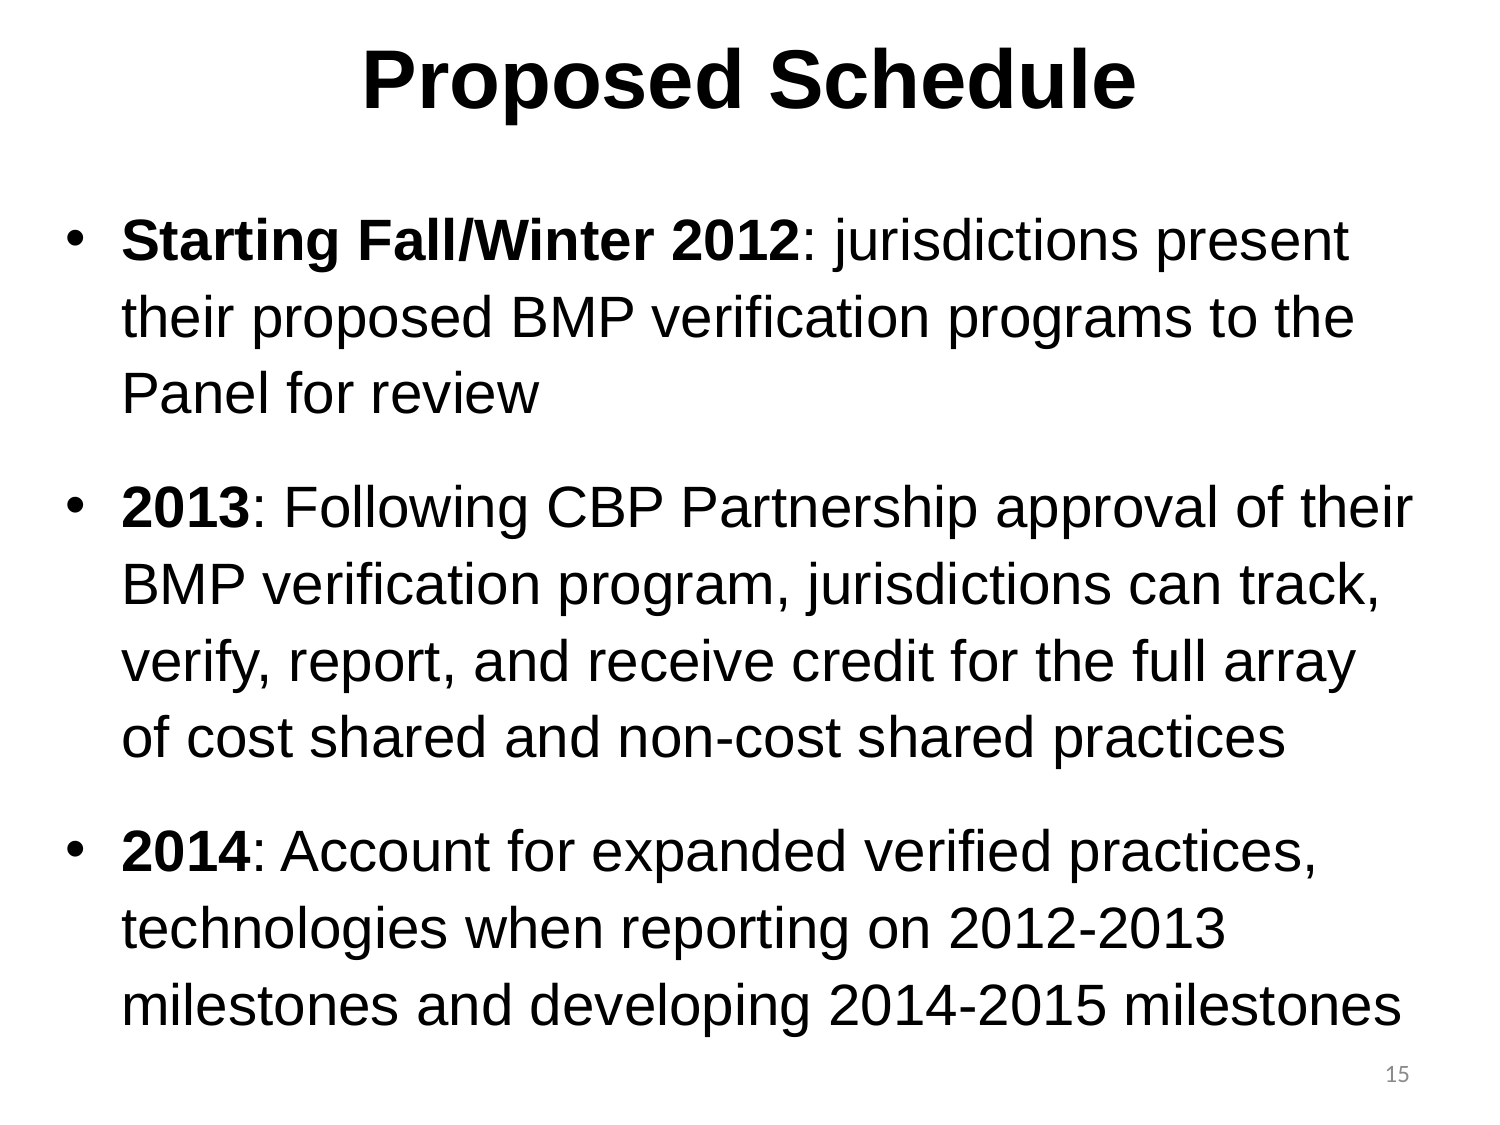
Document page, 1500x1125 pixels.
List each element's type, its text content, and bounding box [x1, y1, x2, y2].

title Proposed Schedule [75, 0, 1425, 150]
slide_number 15 [1074, 1042, 1425, 1103]
list Starting Fall/Winter 2012: jurisdictions present their proposed BMP verification programs to the Panel for review 2013: Following CBP Partnership approval of their BMP verification program, jurisdictions can track, verify, report, and receive credit for the full array of cost shared and non-cost shared practices 2014: Account for expanded verified practices, technologies when reporting on 2012-2013 milestones and developing 2014-2015 milestones [50, 187, 1438, 1125]
